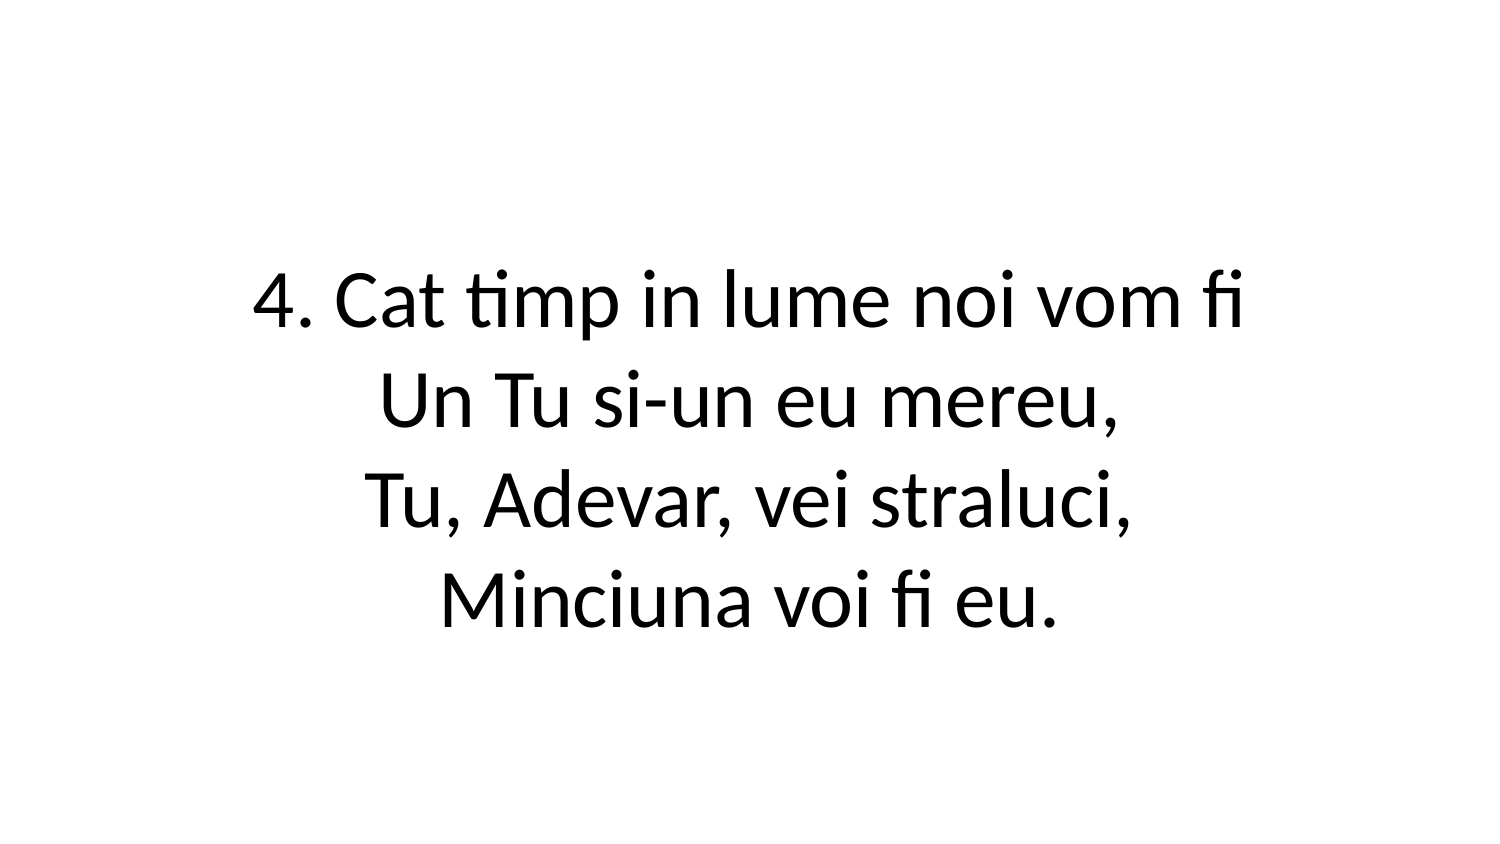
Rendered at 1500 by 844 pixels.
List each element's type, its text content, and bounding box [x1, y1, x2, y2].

text_box 4. Cat timp in lume noi vom fi Un Tu si-un eu mereu, Tu, Adevar, vei straluci, Minciuna voi fi eu. [237, 192, 1262, 652]
